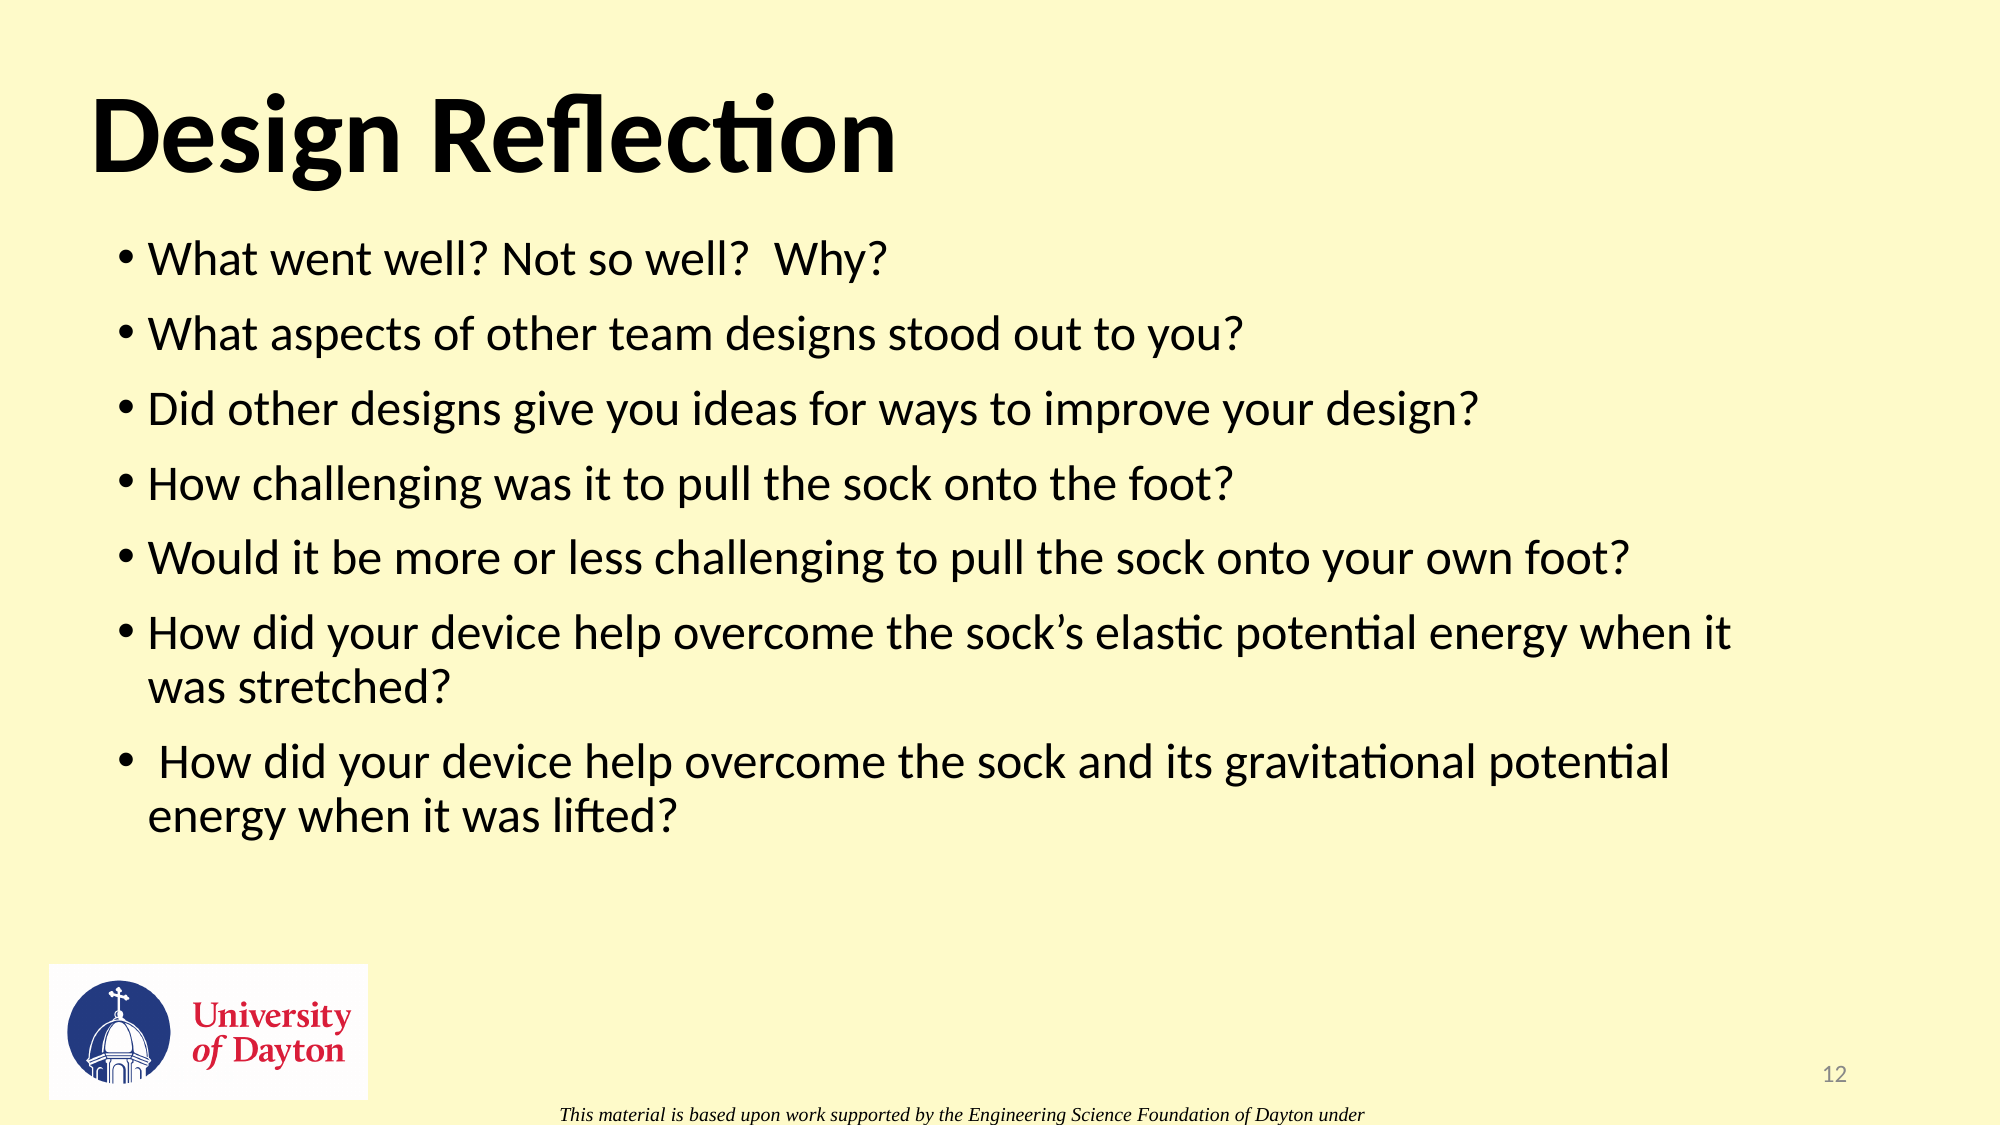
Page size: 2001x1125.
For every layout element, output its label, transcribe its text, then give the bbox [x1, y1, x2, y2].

text_box Design Reflection [75, 55, 1800, 217]
picture [48, 963, 369, 1101]
text_box This material is based upon work supported by the Engineering Science Foundation of Dayton under Grant No. AD2018-0001 and through a 2017-18 grant from the Marianist Foundation. [466, 878, 1525, 1125]
list What went well? Not so well? Why? What aspects of other team designs stood out to you? Did other designs give you ideas for ways to improve your design? How challenging was it to pull the sock onto the foot? Would it be more or less challenging to pull the sock onto your own foot? How did your device help overcome the sock’s elastic potential energy when it was stretched? How did your device help overcome the sock and its gravitational potential energy when it was lifted? [95, 224, 1749, 1096]
